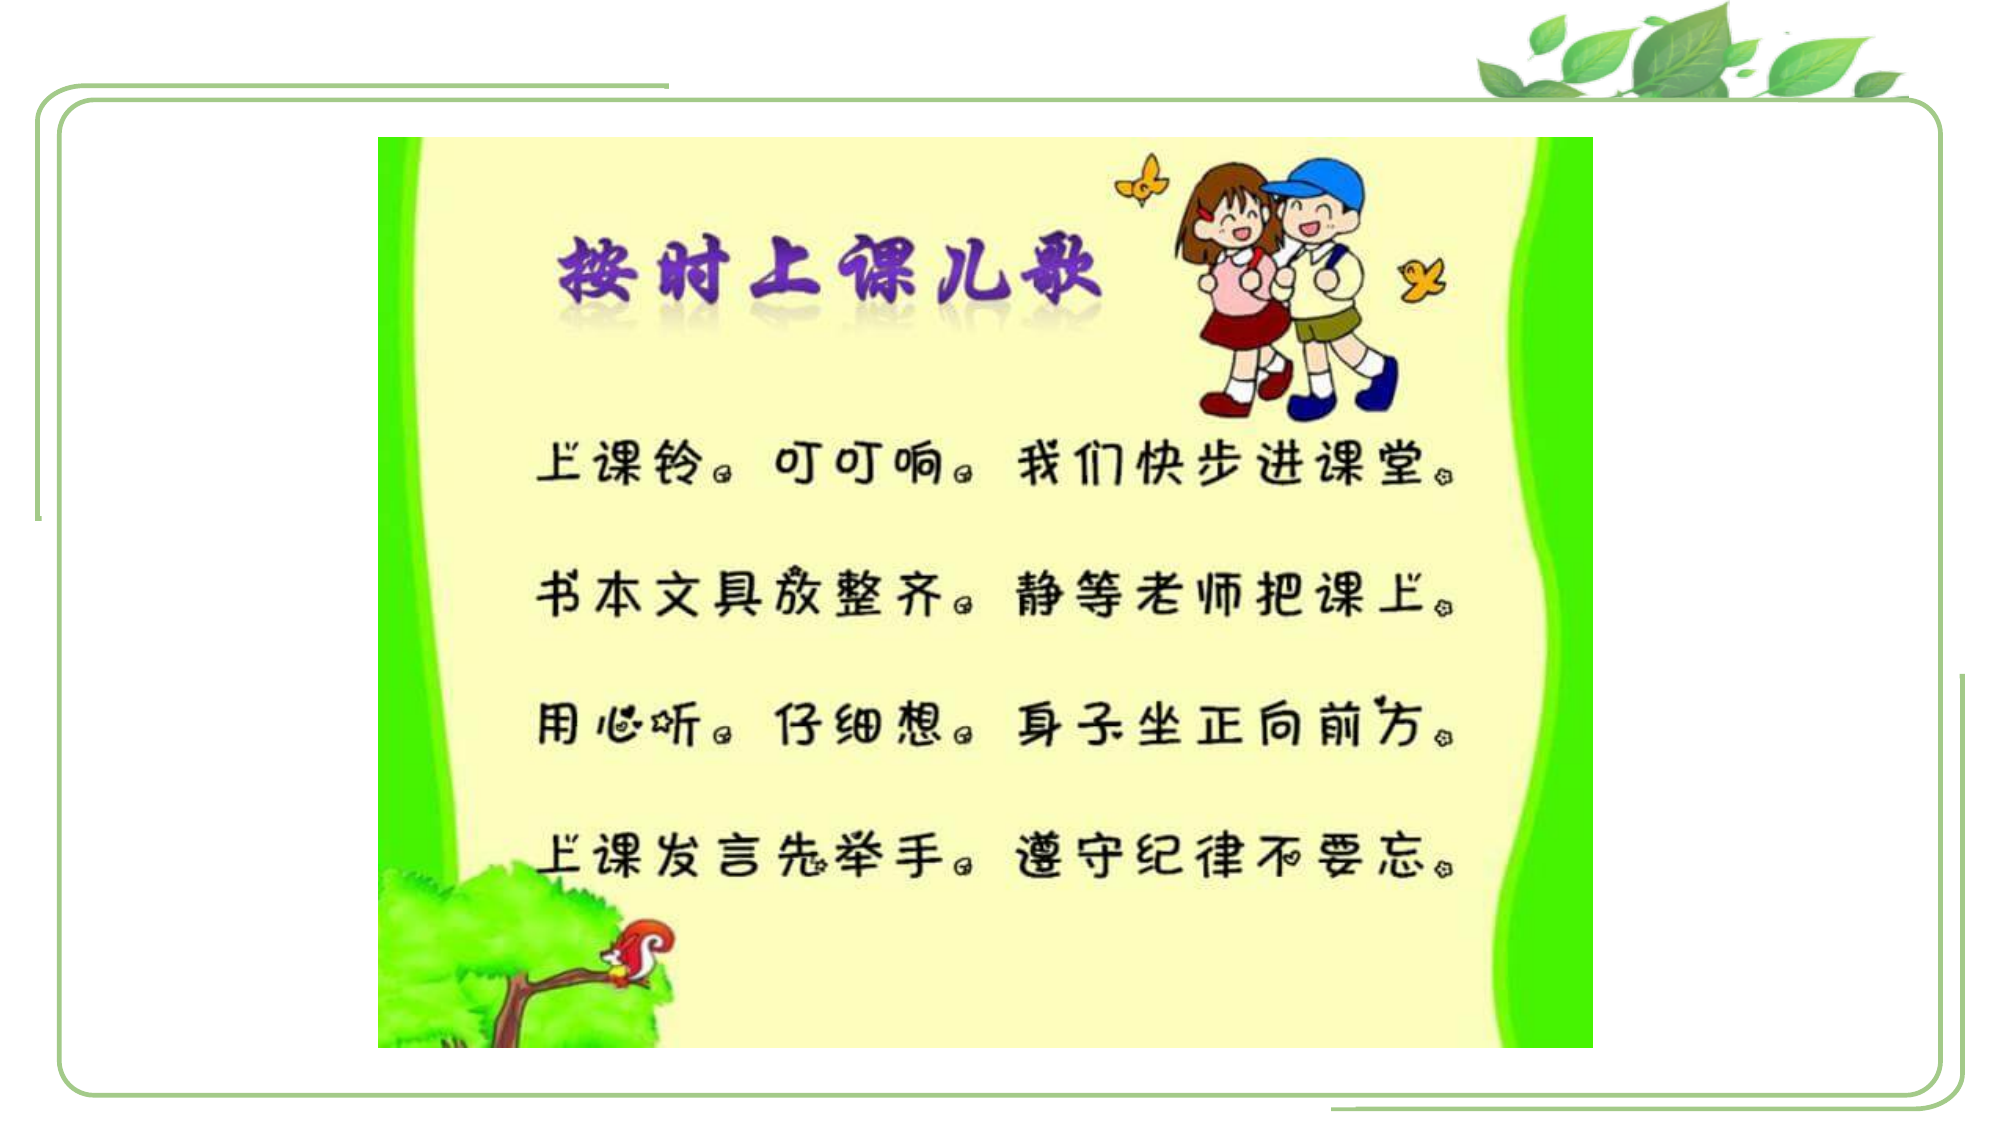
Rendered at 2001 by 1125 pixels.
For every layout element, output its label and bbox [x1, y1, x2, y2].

list [378, 137, 1593, 1048]
